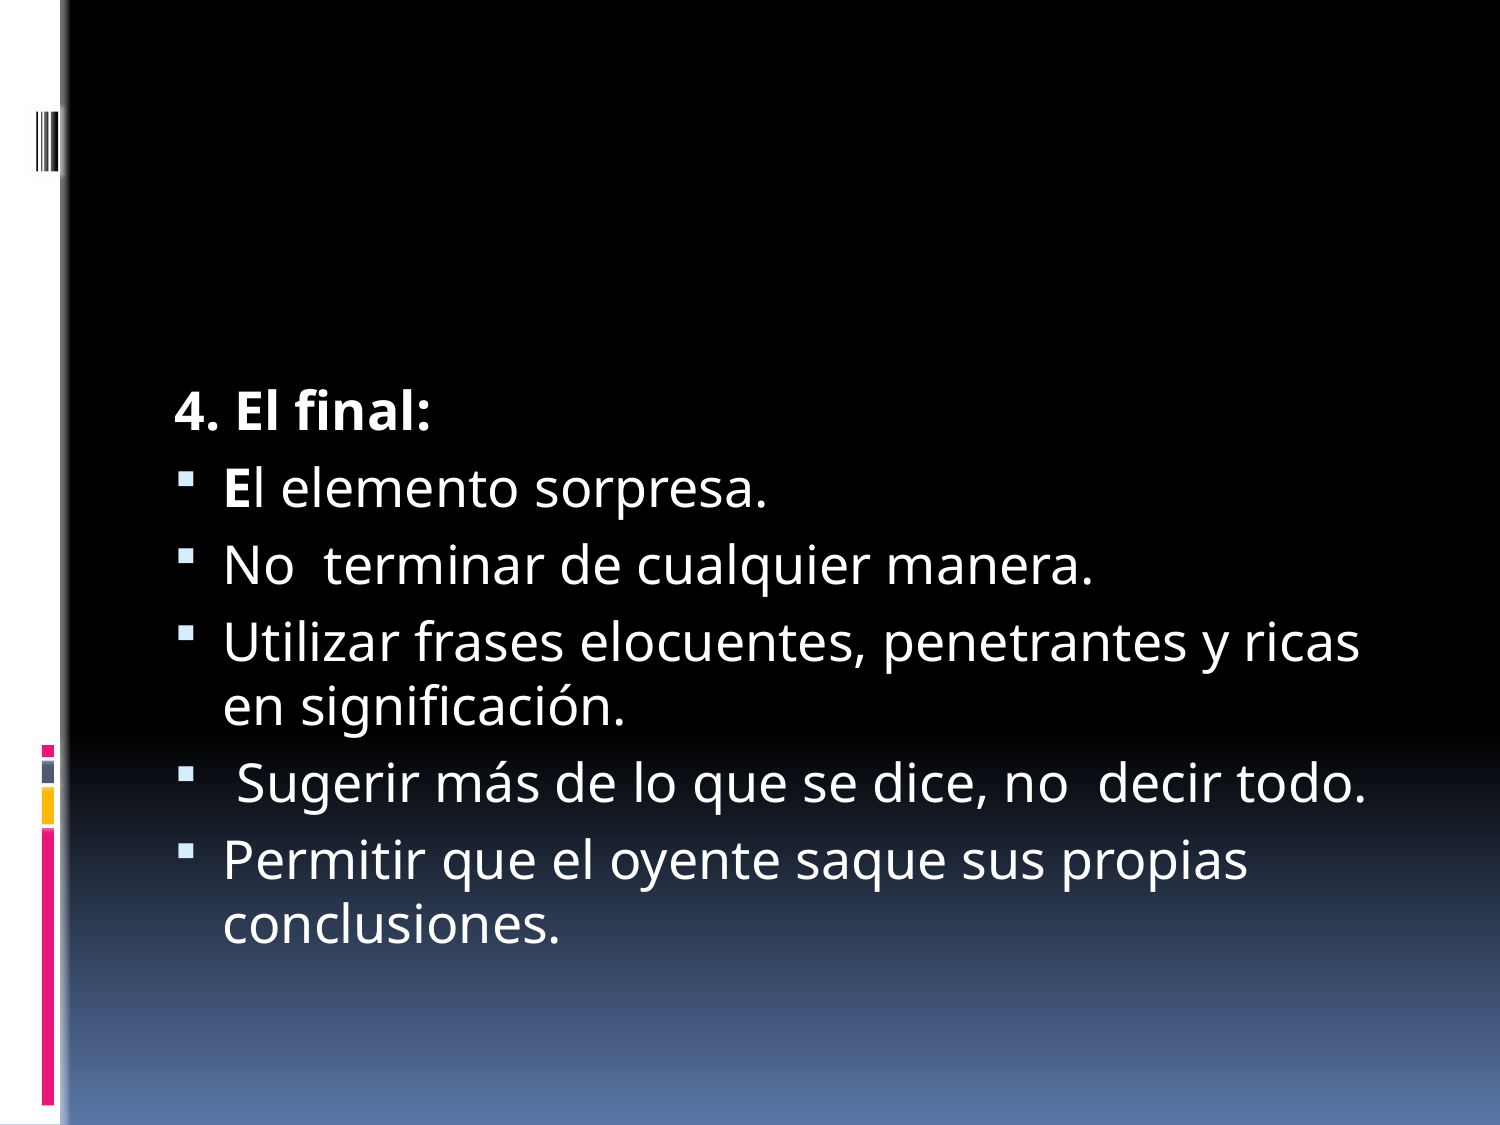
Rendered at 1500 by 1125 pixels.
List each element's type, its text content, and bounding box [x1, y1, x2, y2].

list 4. El final: El elemento sorpresa. No terminar de cualquier manera. Utilizar frases elocuentes, penetrantes y ricas en significación. Sugerir más de lo que se dice, no decir todo. Permitir que el oyente saque sus propias conclusiones. [150, 292, 1425, 1043]
